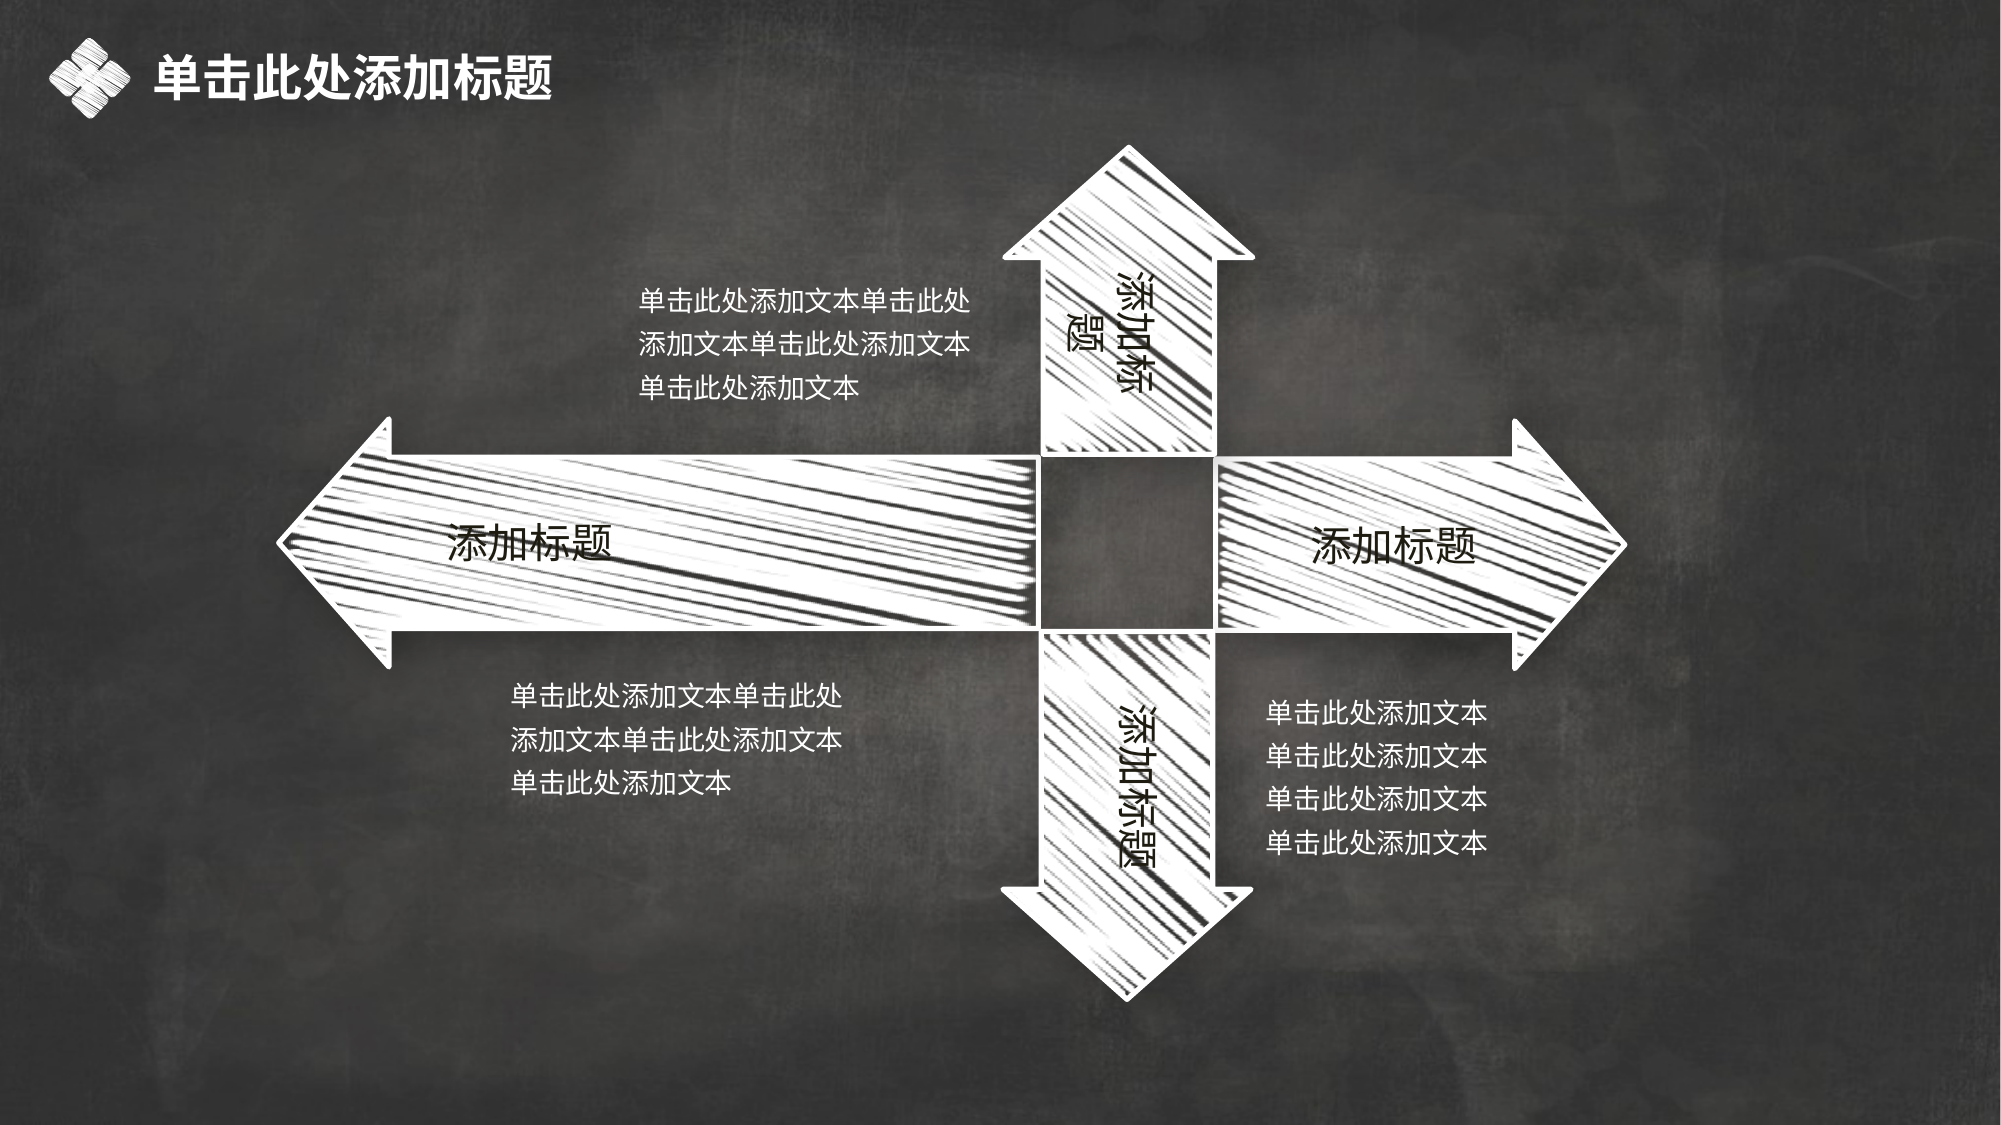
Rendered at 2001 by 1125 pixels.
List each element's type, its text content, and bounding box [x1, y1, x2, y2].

text_box 添加标题 [1090, 657, 1172, 918]
text_box [1000, 629, 1253, 1001]
text_box 单击此处添加文本单击此处添加文本单击此处添加文本单击此处添加文本 [495, 661, 871, 807]
text_box 单击此处添加文本单击此处添加文本单击此处添加文本单击此处添加文本 [623, 266, 992, 411]
text_box [277, 416, 1041, 669]
text_box 单击此处添加文本 单击此处添加文本 单击此处添加文本 单击此处添加文本 [1251, 678, 1520, 867]
text_box [1002, 145, 1255, 457]
text_box 添加标题 [1088, 235, 1170, 431]
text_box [52, 41, 127, 115]
picture [84, 115, 96, 119]
text_box 添加标题 [1220, 512, 1568, 577]
picture [127, 73, 131, 84]
text_box [1213, 418, 1627, 671]
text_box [0, 0, 2001, 1125]
text_box 添加标题 [385, 509, 674, 575]
text_box 单击此处添加标题 [137, 38, 568, 114]
